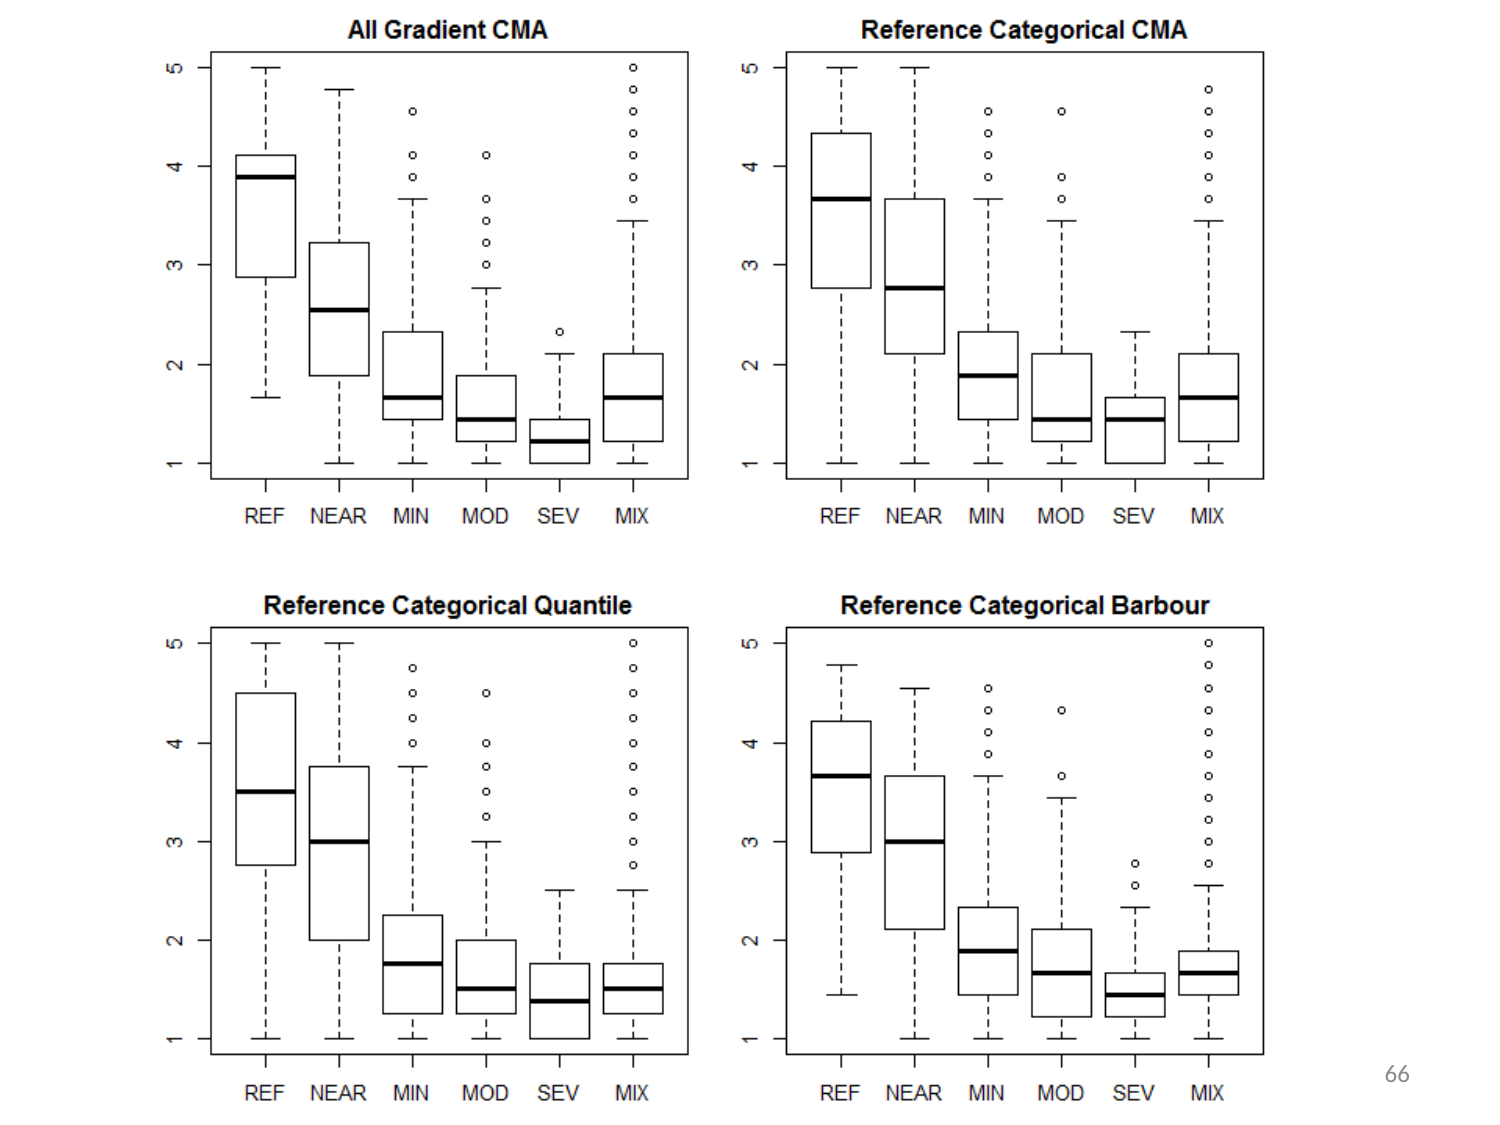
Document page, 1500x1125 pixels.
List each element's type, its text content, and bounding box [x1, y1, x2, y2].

picture [112, 0, 1363, 1119]
slide_number 66 [1366, 1042, 1425, 1103]
